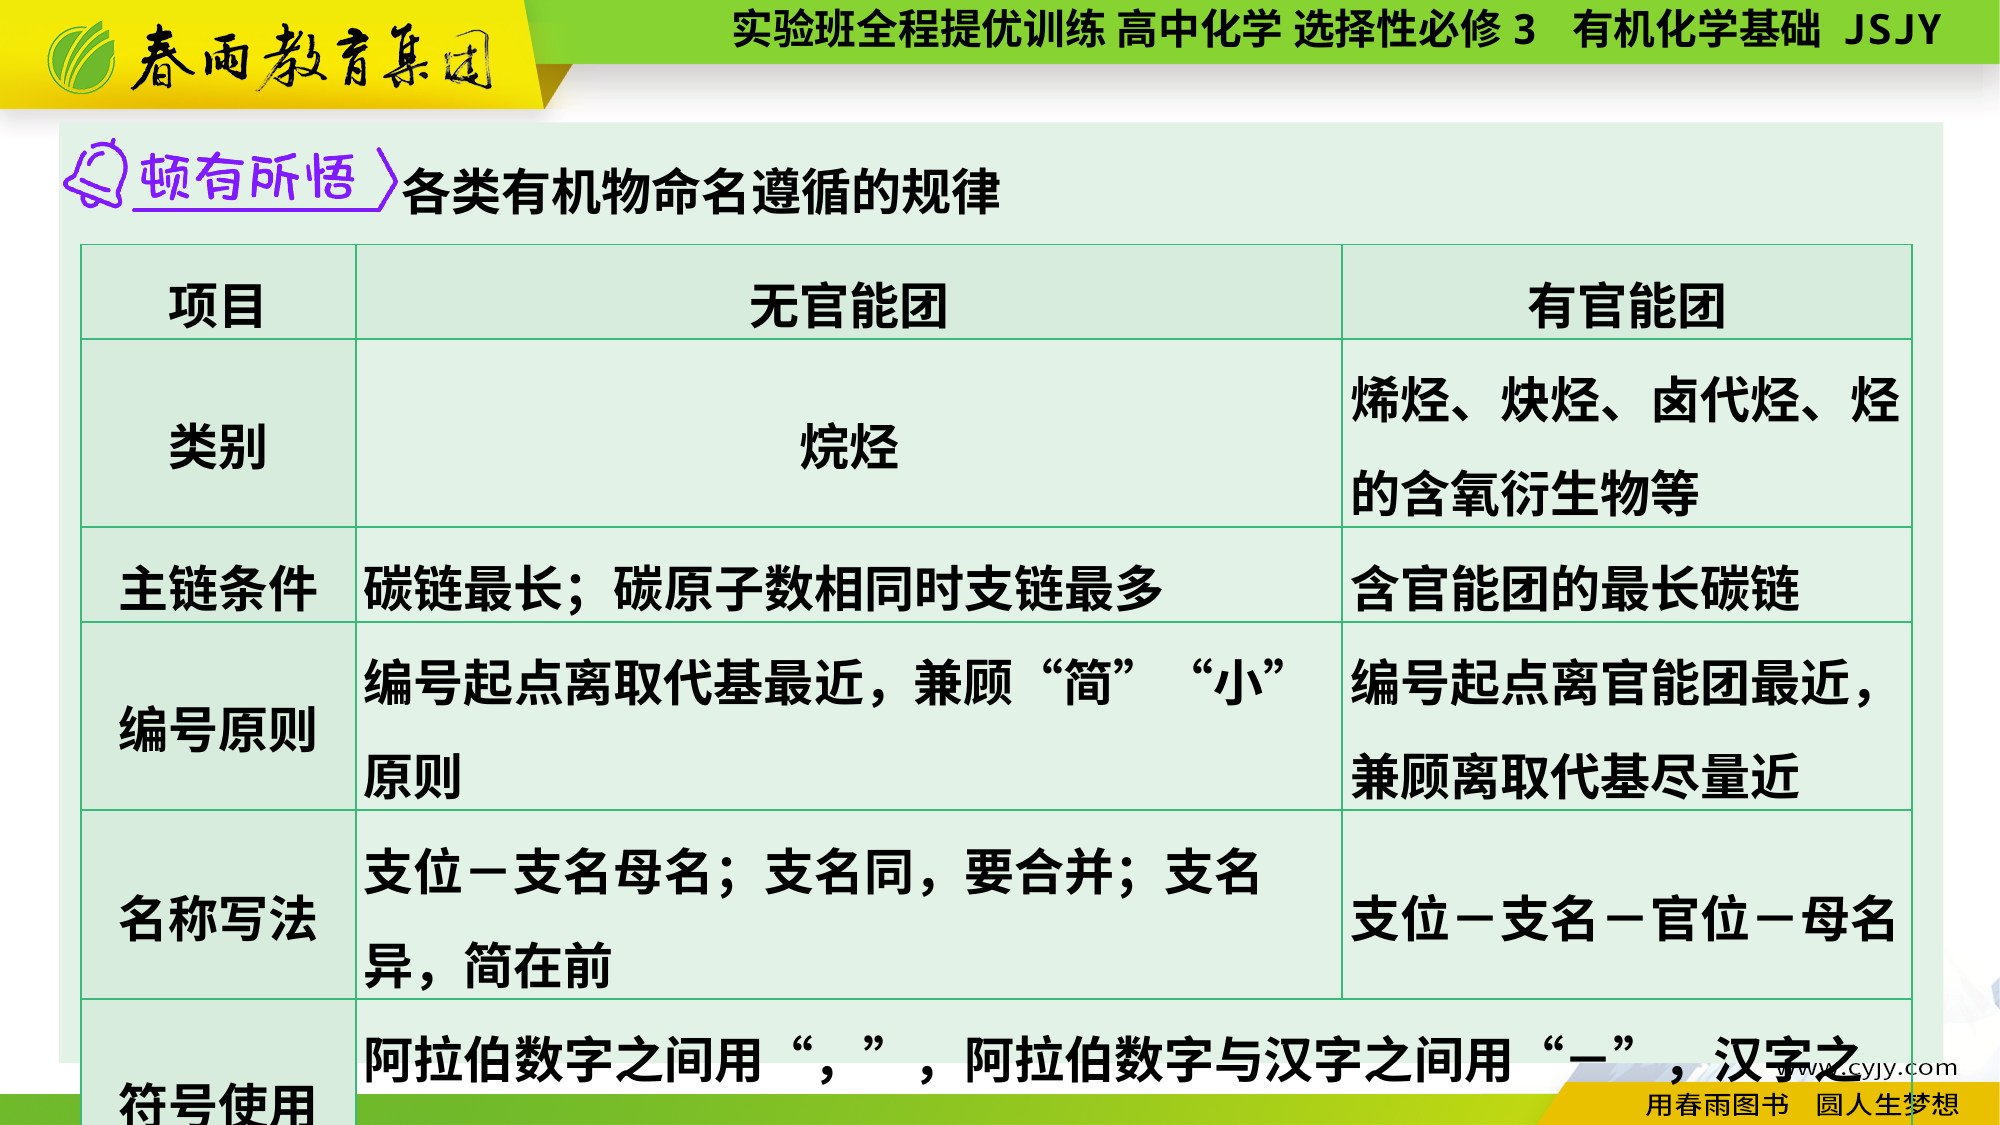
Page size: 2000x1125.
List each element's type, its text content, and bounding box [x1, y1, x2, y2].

table_cell 主链条件 [82, 528, 355, 621]
table_header 无官能团 [357, 245, 1341, 338]
table_cell 编号起点离官能团最近，兼顾离取代基尽量近 [1343, 623, 1911, 809]
table_cell 碳链最长；碳原子数相同时支链最多 [357, 528, 1341, 621]
table_cell 烷烃 [357, 340, 1341, 526]
table_cell 符号使用 [82, 1000, 355, 1125]
table_cell 支位－支名母名；支名同，要合并；支名异，简在前 [357, 811, 1341, 998]
picture [0, 0, 2000, 1125]
list 各类有机物命名遵循的规律 [59, 122, 1944, 1064]
table_cell 编号原则 [82, 623, 355, 809]
table_cell 阿拉伯数字之间用“，”，阿拉伯数字与汉字之间用“－”，汉字之间不用任何符号 [357, 1000, 1911, 1125]
picture [63, 138, 398, 213]
table_cell 烯烃、炔烃、卤代烃、烃的含氧衍生物等 [1343, 340, 1911, 526]
table_header 有官能团 [1343, 245, 1911, 338]
table_cell 支位－支名－官位－母名 [1343, 811, 1911, 998]
table_cell 类别 [82, 340, 355, 526]
table_cell 名称写法 [82, 811, 355, 998]
table_header 项目 [82, 245, 355, 338]
table_cell 编号起点离取代基最近，兼顾“简”“小”原则 [357, 623, 1341, 809]
table_cell 含官能团的最长碳链 [1343, 528, 1911, 621]
